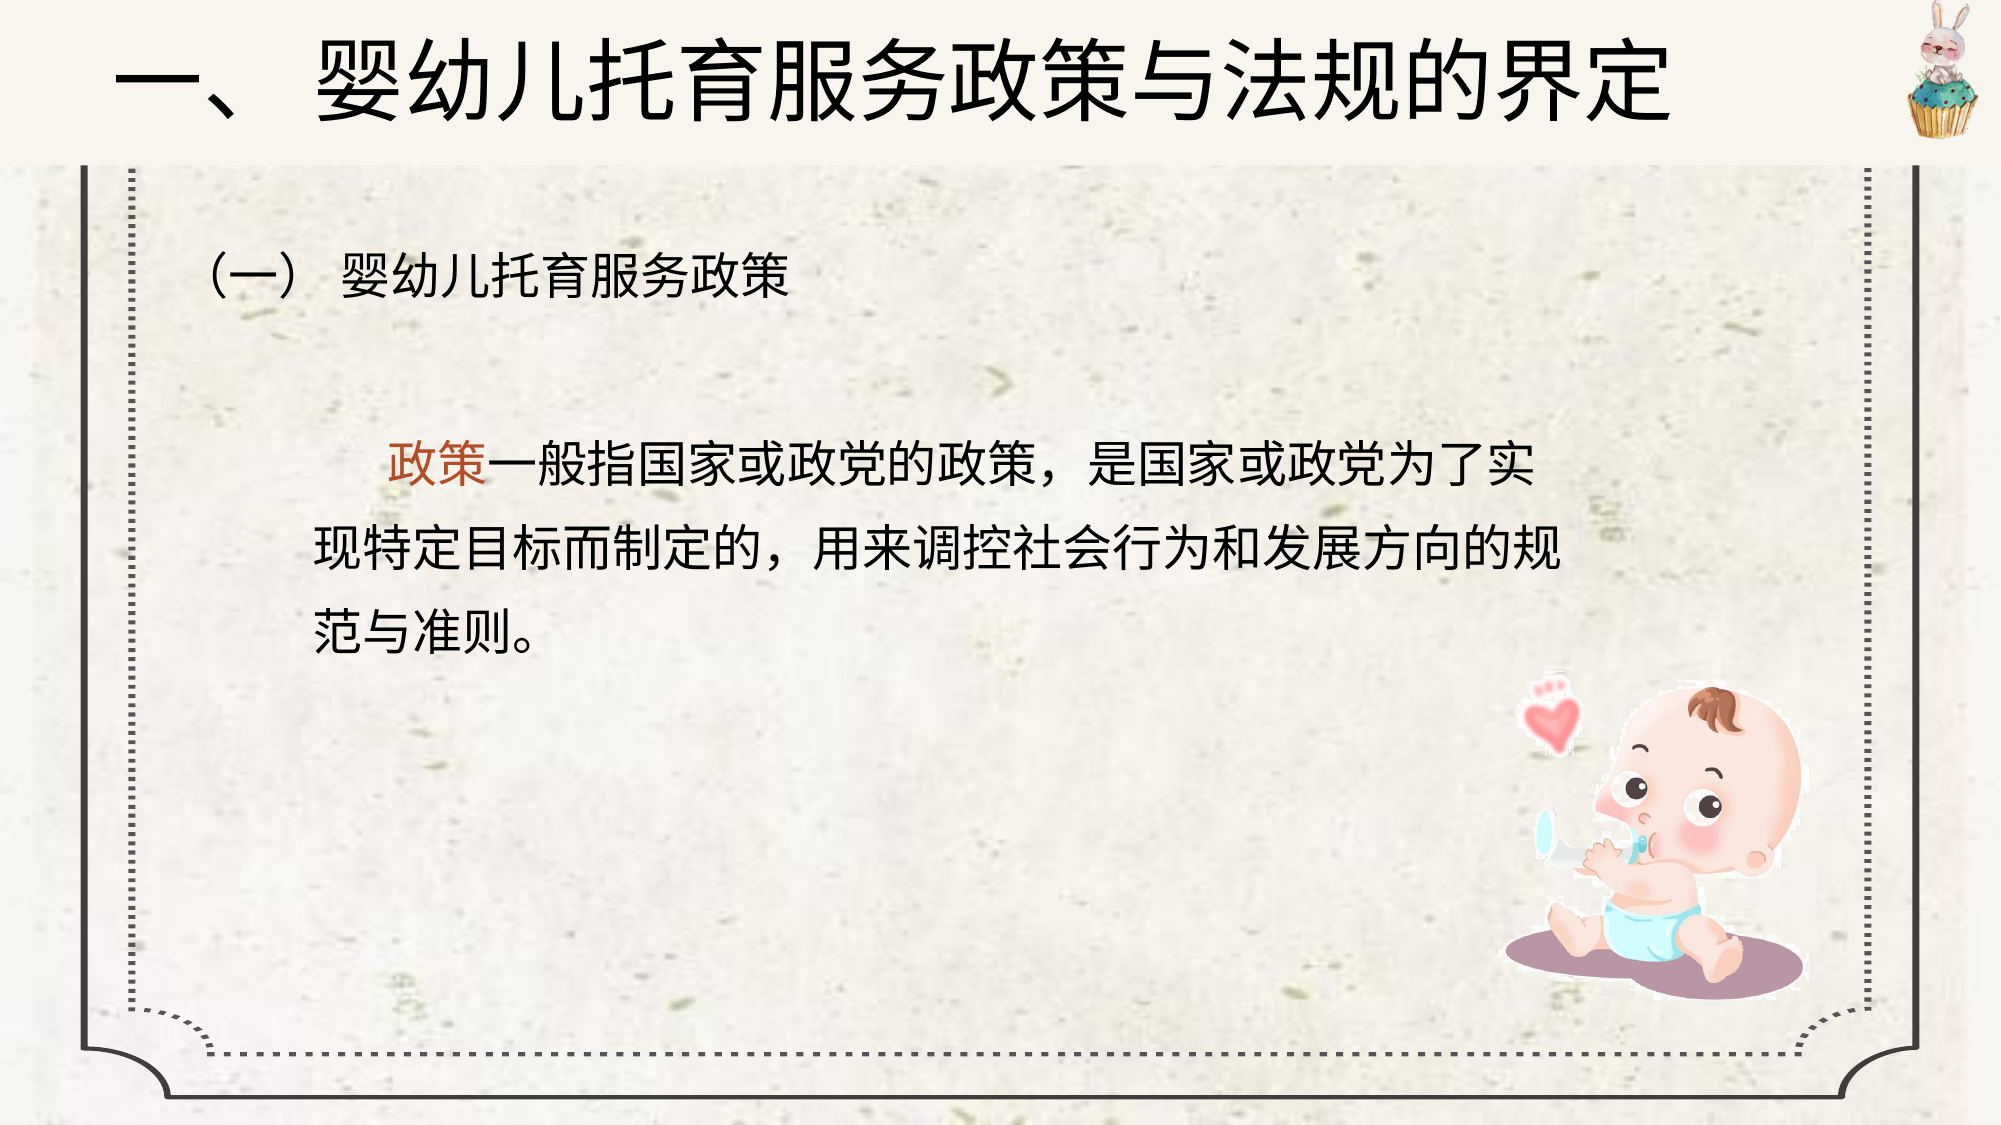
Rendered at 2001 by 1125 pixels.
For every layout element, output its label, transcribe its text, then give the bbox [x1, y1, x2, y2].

picture [0, 167, 2000, 1125]
list （一） 婴幼儿托育服务政策 [163, 244, 1889, 632]
text_box [0, 0, 2000, 167]
title 一、 婴幼儿托育服务政策与法规的界定 [14, 28, 1740, 142]
text_box 政策一般指国家或政党的政策，是国家或政党为了实现特定目标而制定的，用来调控社会行为和发展方向的规范与准则。 [297, 400, 1595, 728]
picture [88, 167, 1912, 1095]
picture [1899, 0, 1984, 139]
